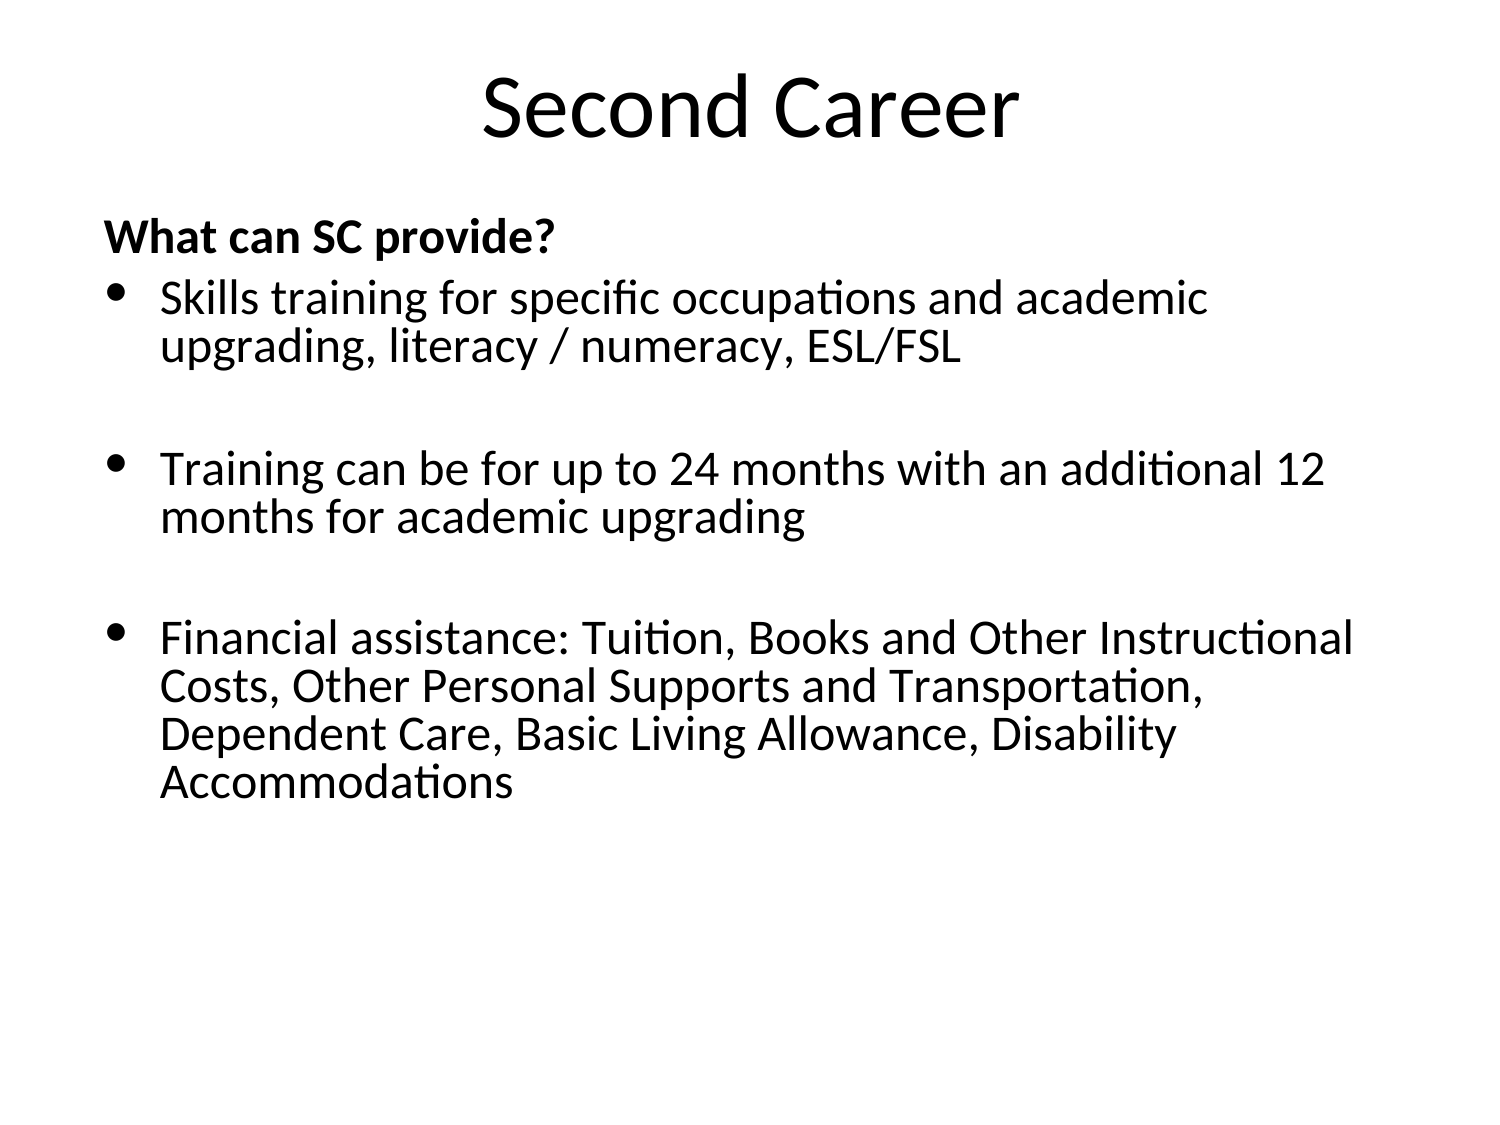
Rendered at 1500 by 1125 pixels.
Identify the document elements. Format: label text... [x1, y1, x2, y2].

list What can SC provide? Skills training for specific occupations and academic upgrading, literacy / numeracy, ESL/FSL Training can be for up to 24 months with an additional 12 months for academic upgrading Financial assistance: Tuition, Books and Other Instructional Costs, Other Personal Supports and Transportation, Dependent Care, Basic Living Allowance, Disability Accommodations [88, 208, 1400, 1005]
title Second Career [76, 42, 1427, 159]
